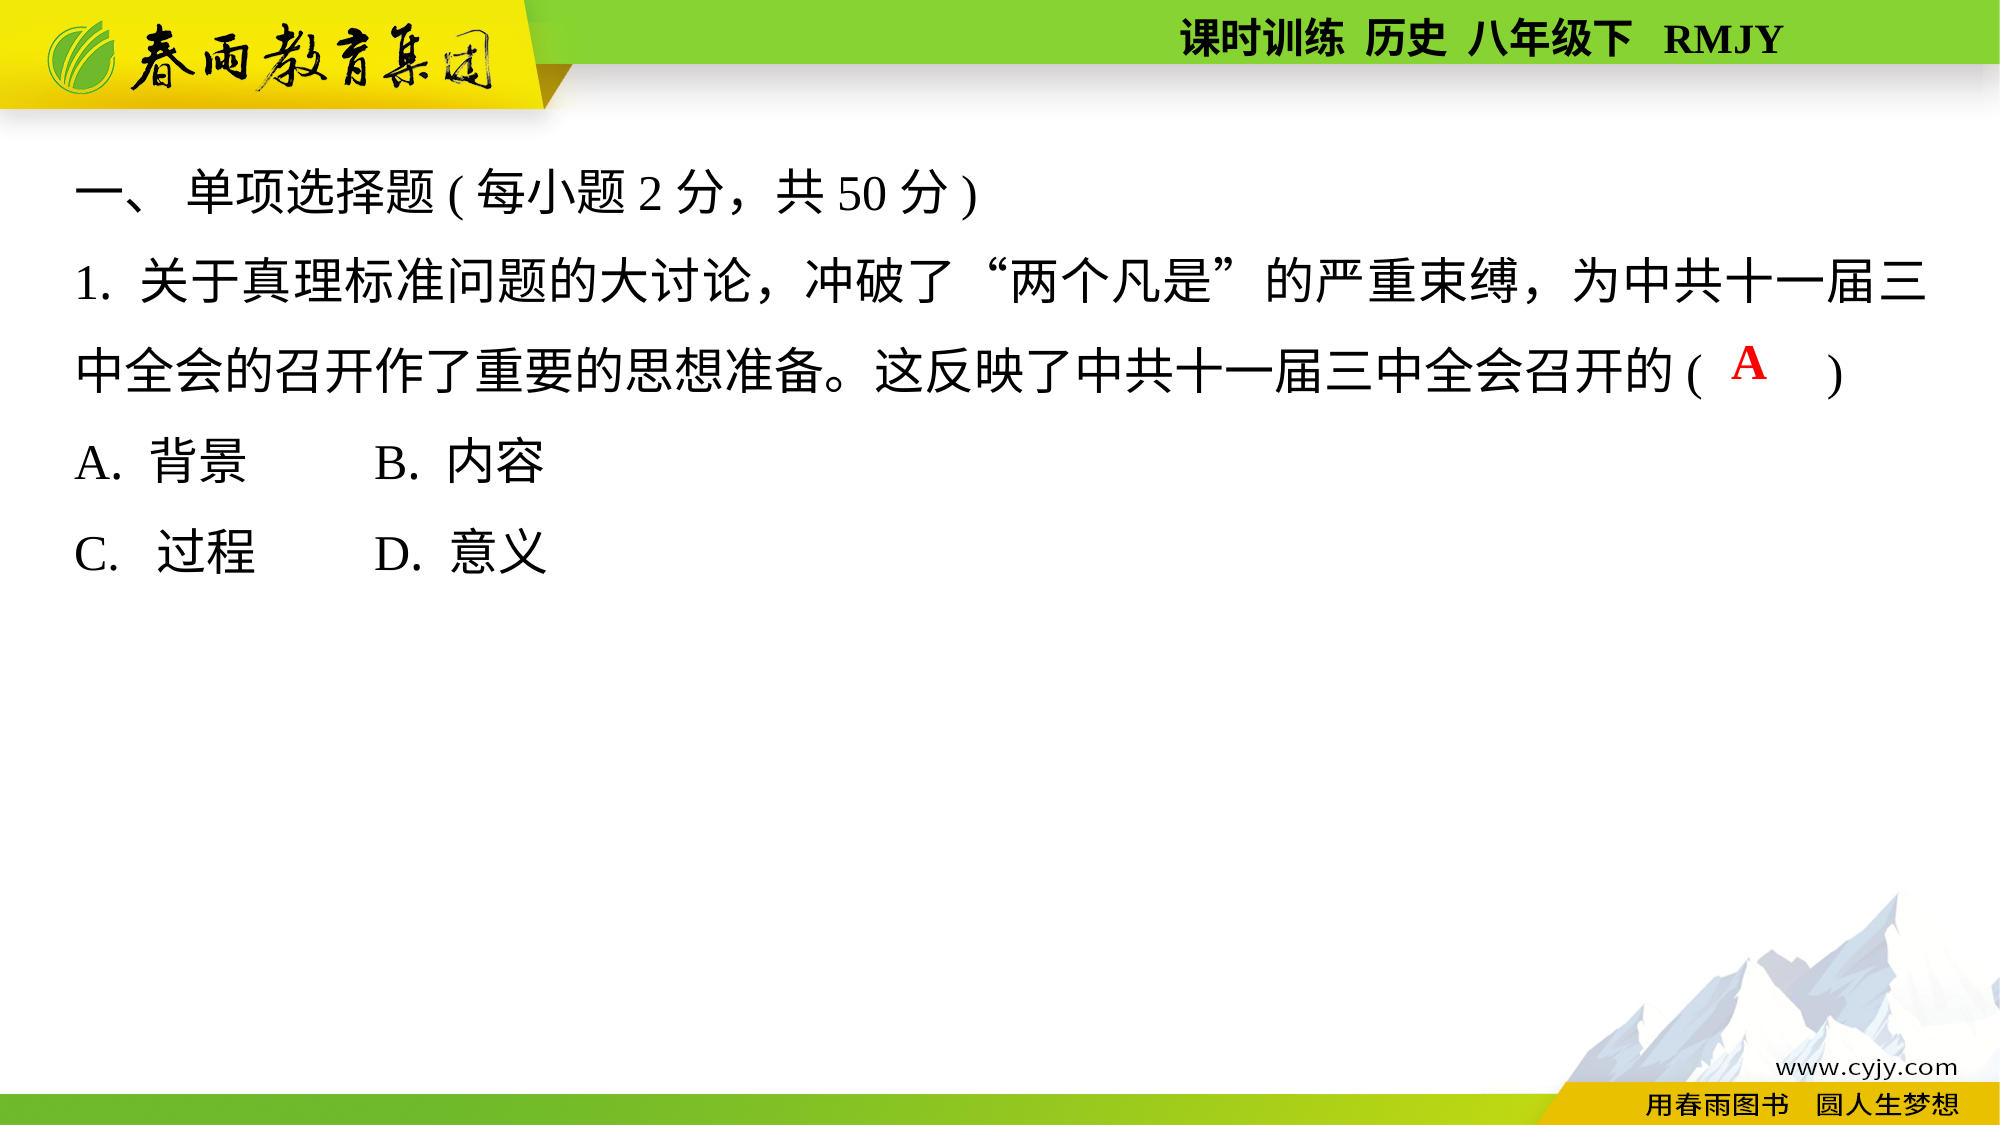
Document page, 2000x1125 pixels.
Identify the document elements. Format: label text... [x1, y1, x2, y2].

text_box A [1716, 322, 1783, 397]
list 一、 单项选择题(每小题2分，共50分) 1. 关于真理标准问题的大讨论，冲破了“两个凡是”的严重束缚，为中共十一届三中全会的召开作了重要的思想准备。这反映了中共十一届三中全会召开的( ) A. 背景 B. 内容 C. 过程 D. 意义 [59, 122, 1944, 592]
picture [0, 0, 2000, 1125]
